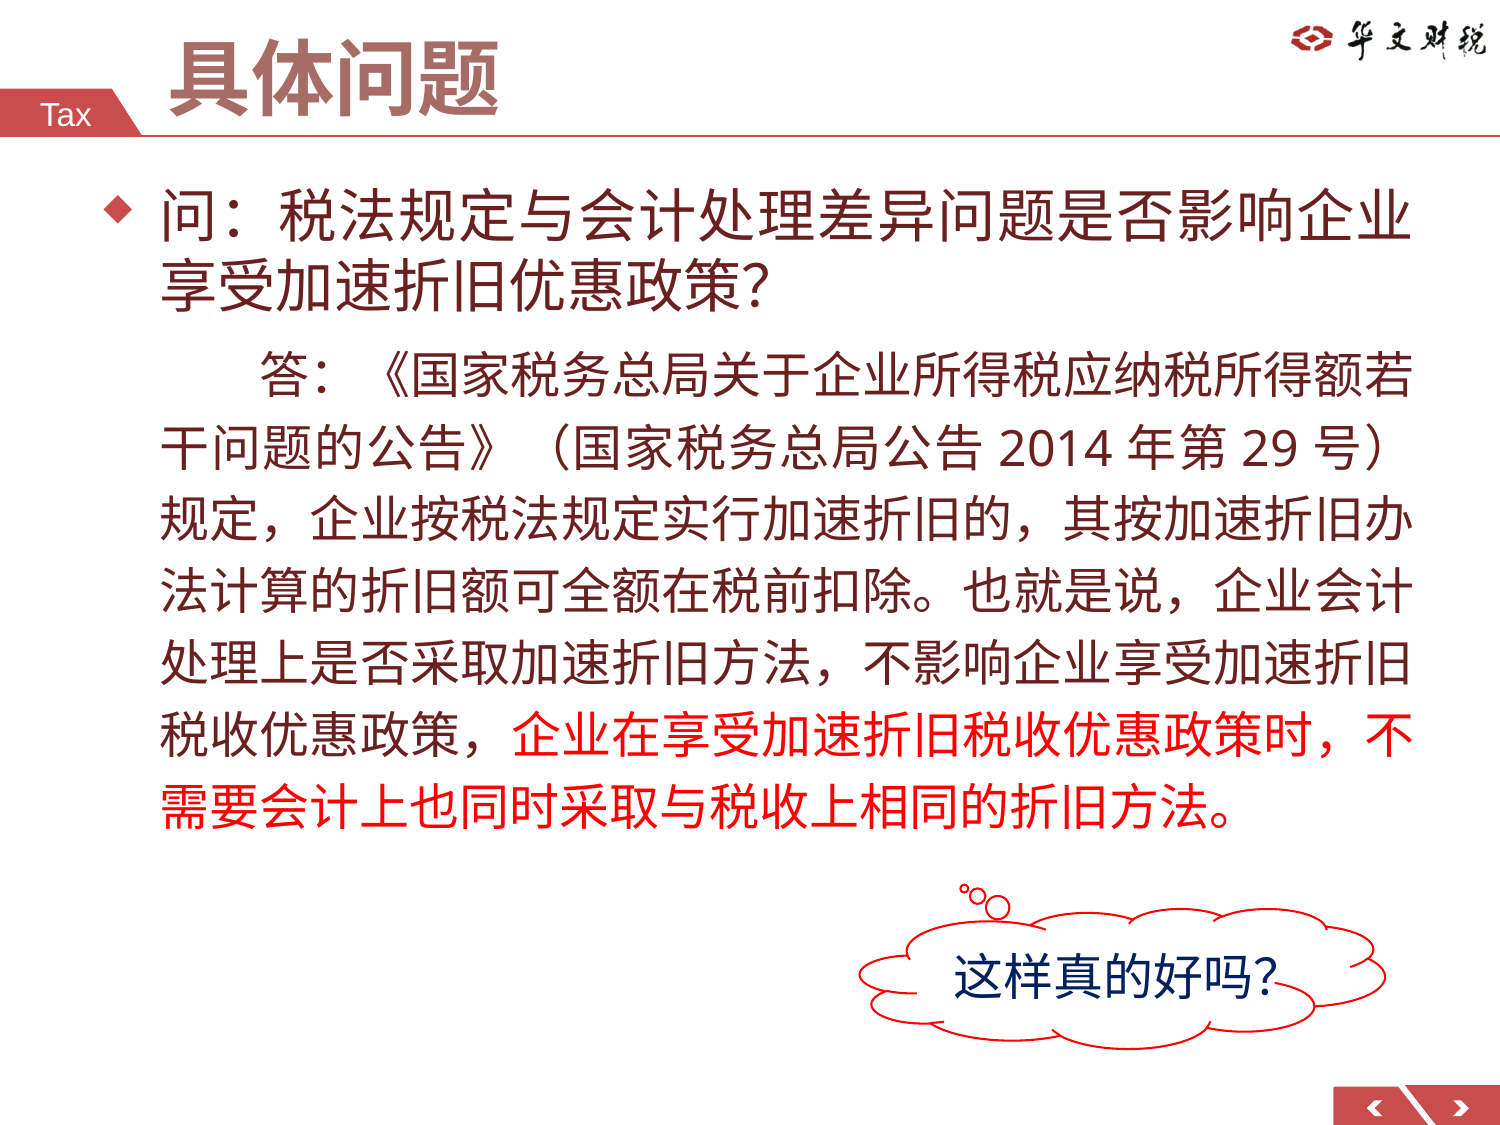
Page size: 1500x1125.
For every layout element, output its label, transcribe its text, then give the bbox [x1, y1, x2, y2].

list 问：税法规定与会计处理差异问题是否影响企业享受加速折旧优惠政策？ 答：《国家税务总局关于企业所得税应纳税所得额若干问题的公告》（国家税务总局公告2014年第29号）规定，企业按税法规定实行加速折旧的，其按加速折旧办法计算的折旧额可全额在税前扣除。也就是说，企业会计处理上是否采取加速折旧方法，不影响企业享受加速折旧税收优惠政策，企业在享受加速折旧税收优惠政策时，不需要会计上也同时采取与税收上相同的折旧方法。 [85, 172, 1430, 1014]
picture [1291, 19, 1486, 61]
text_box 这样真的好吗？ [858, 883, 1387, 1051]
title 具体问题 [152, 29, 1292, 135]
